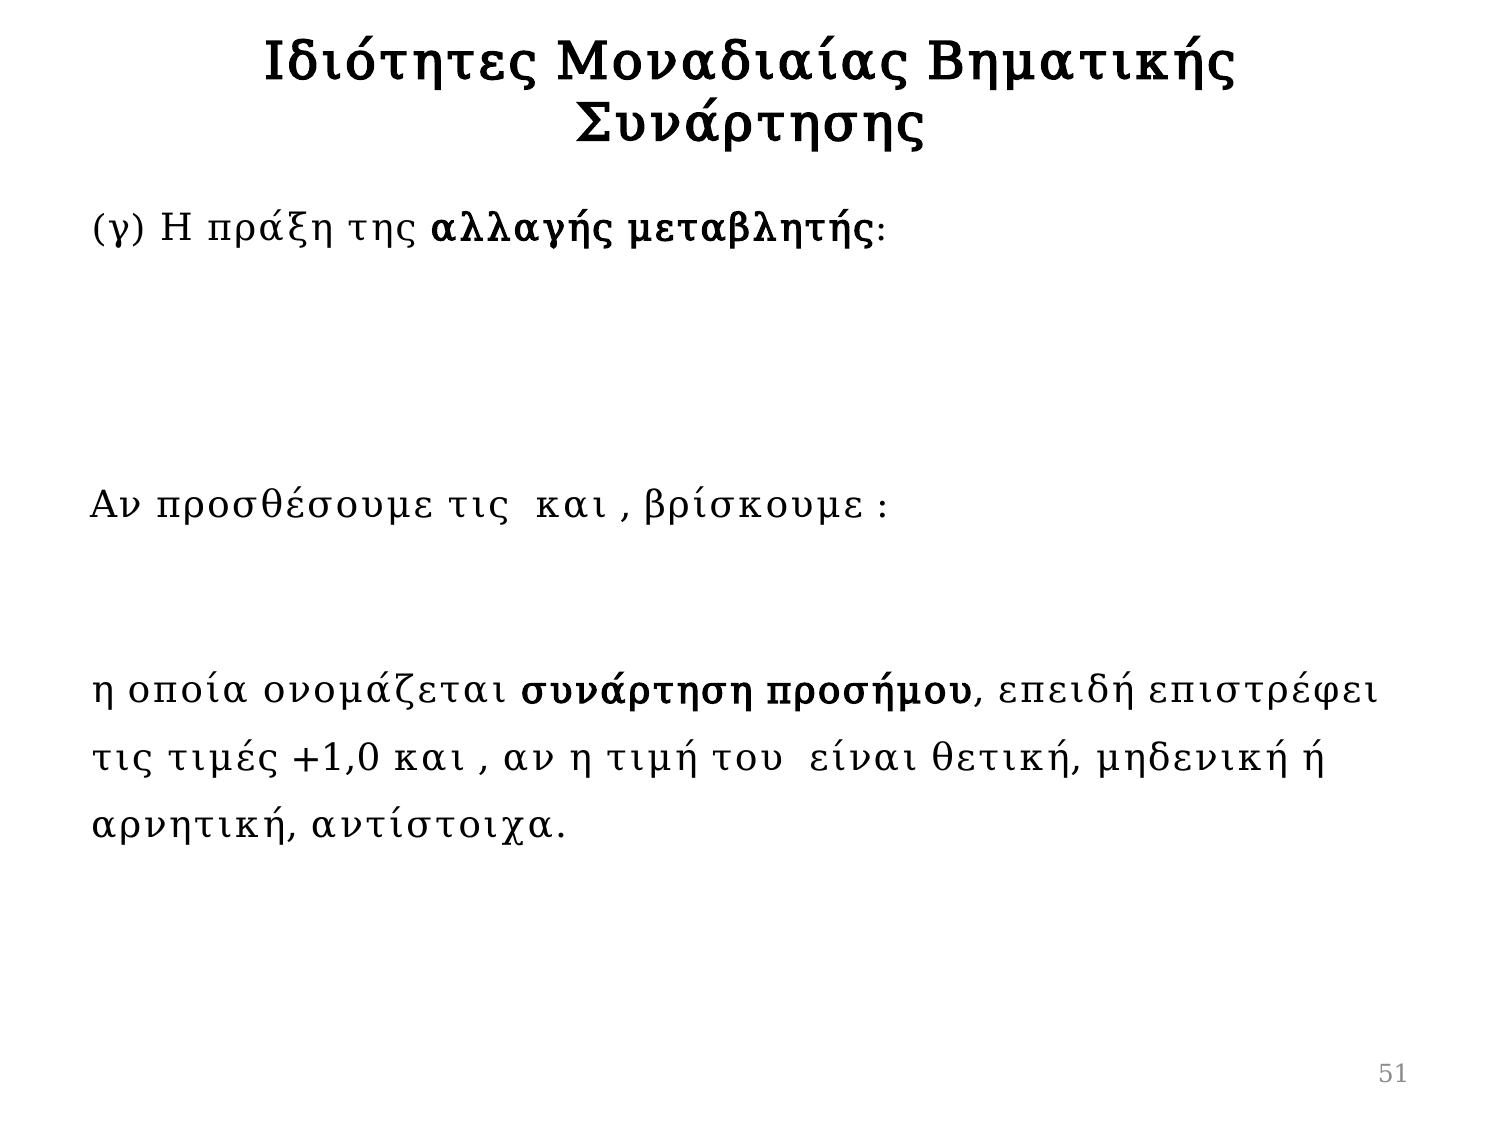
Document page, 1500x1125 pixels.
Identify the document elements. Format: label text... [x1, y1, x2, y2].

title Ιδιότητες Μοναδιαίας Βηματικής Συνάρτησης [75, 19, 1425, 159]
slide_number 51 [1222, 1042, 1425, 1103]
